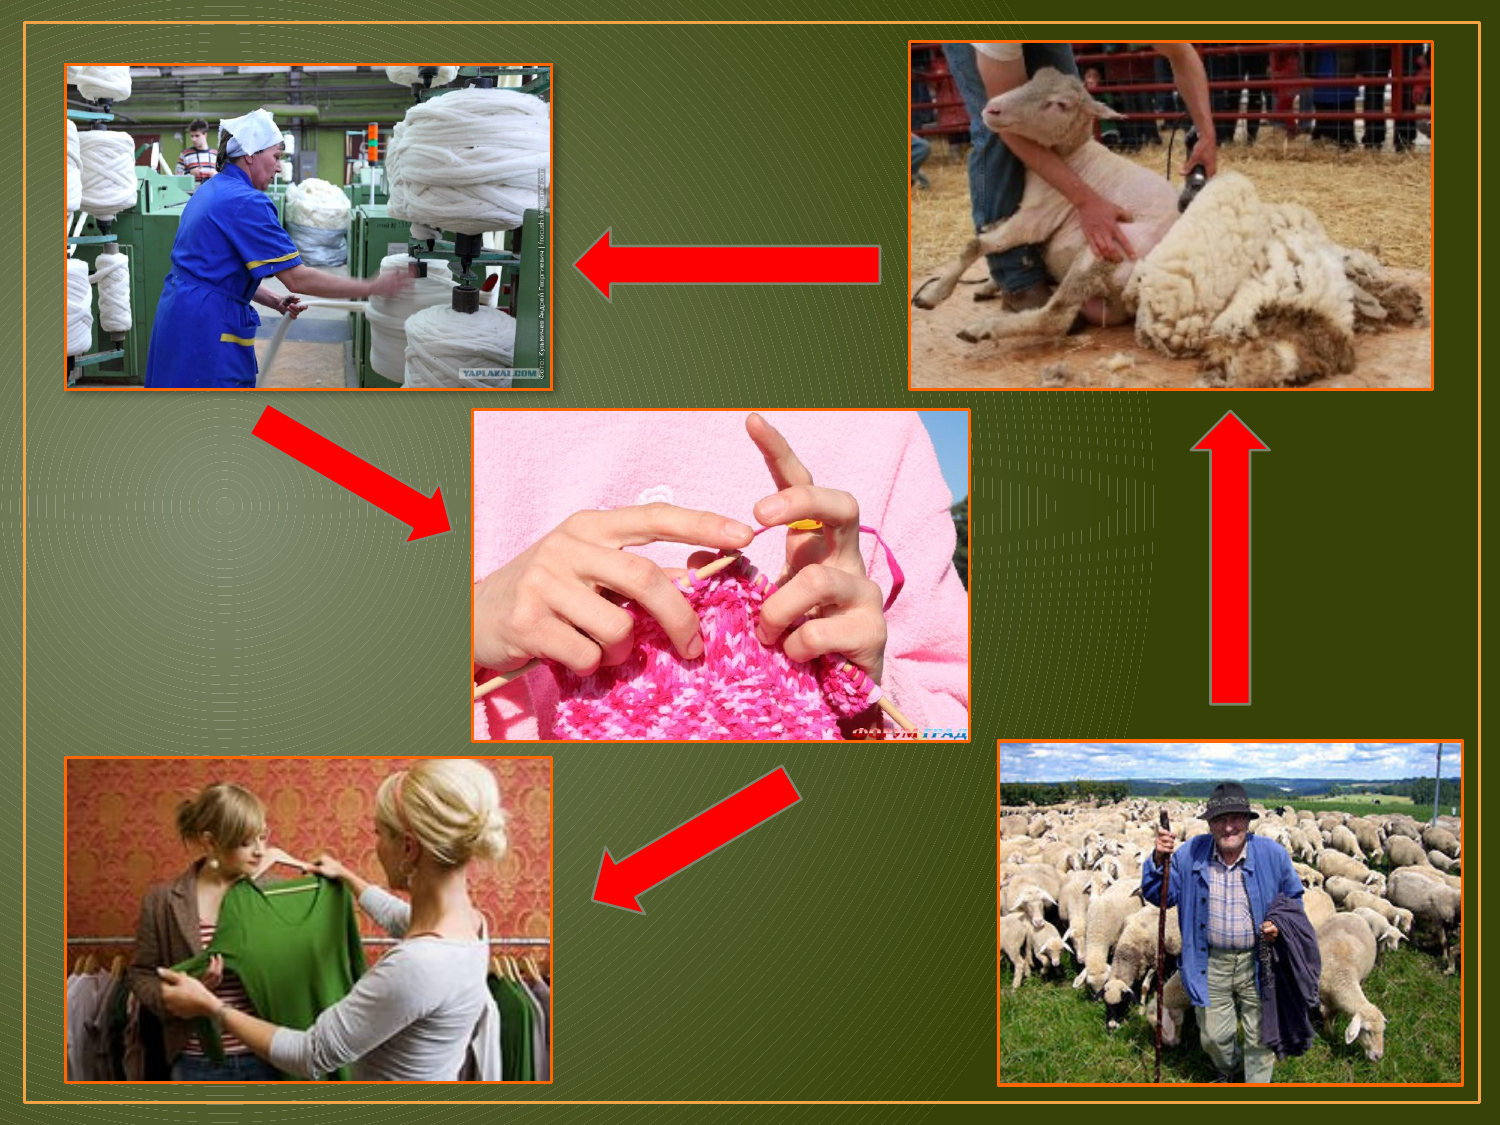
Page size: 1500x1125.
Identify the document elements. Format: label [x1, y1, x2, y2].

picture [67, 66, 550, 389]
text_box [248, 401, 454, 546]
picture [910, 42, 1432, 389]
text_box [571, 225, 882, 304]
picture [67, 758, 550, 1081]
text_box [1189, 409, 1271, 706]
picture [474, 410, 968, 740]
text_box [590, 764, 803, 916]
picture [999, 742, 1462, 1084]
